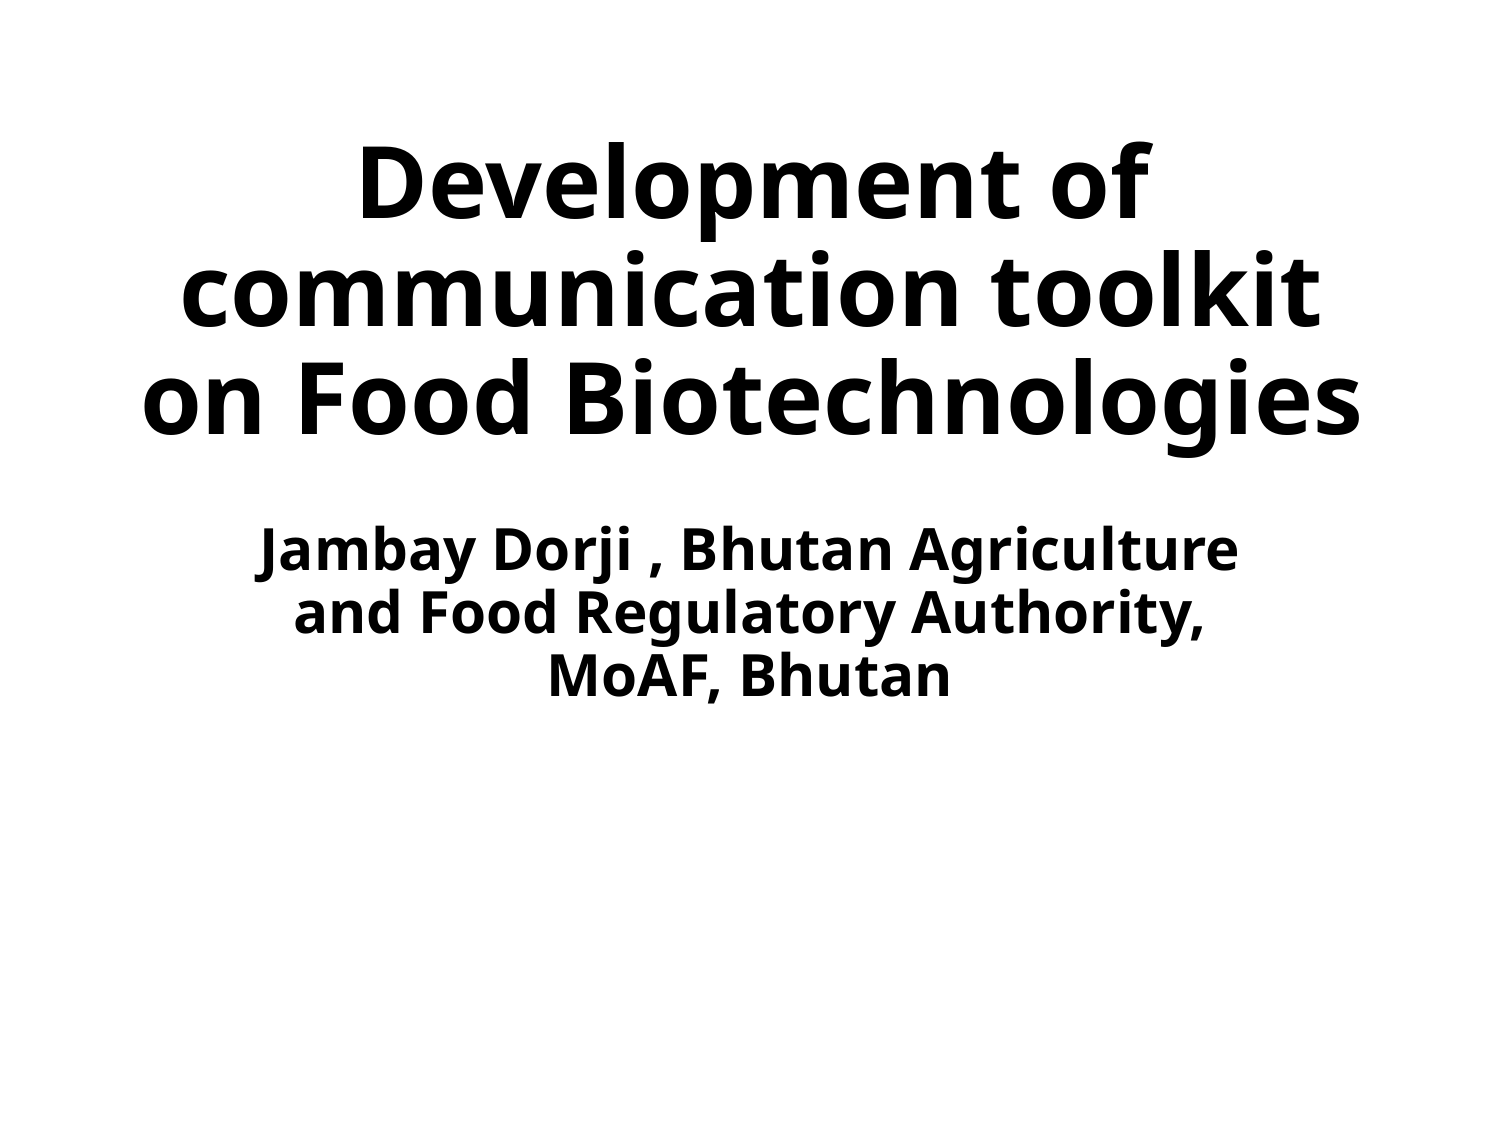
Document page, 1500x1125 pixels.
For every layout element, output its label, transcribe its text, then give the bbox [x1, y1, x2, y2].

title Development of communication toolkit on Food Biotechnologies [114, 72, 1390, 464]
subtitle Jambay Dorji , Bhutan Agriculture and Food Regulatory Authority, MoAF, Bhutan [187, 512, 1313, 785]
